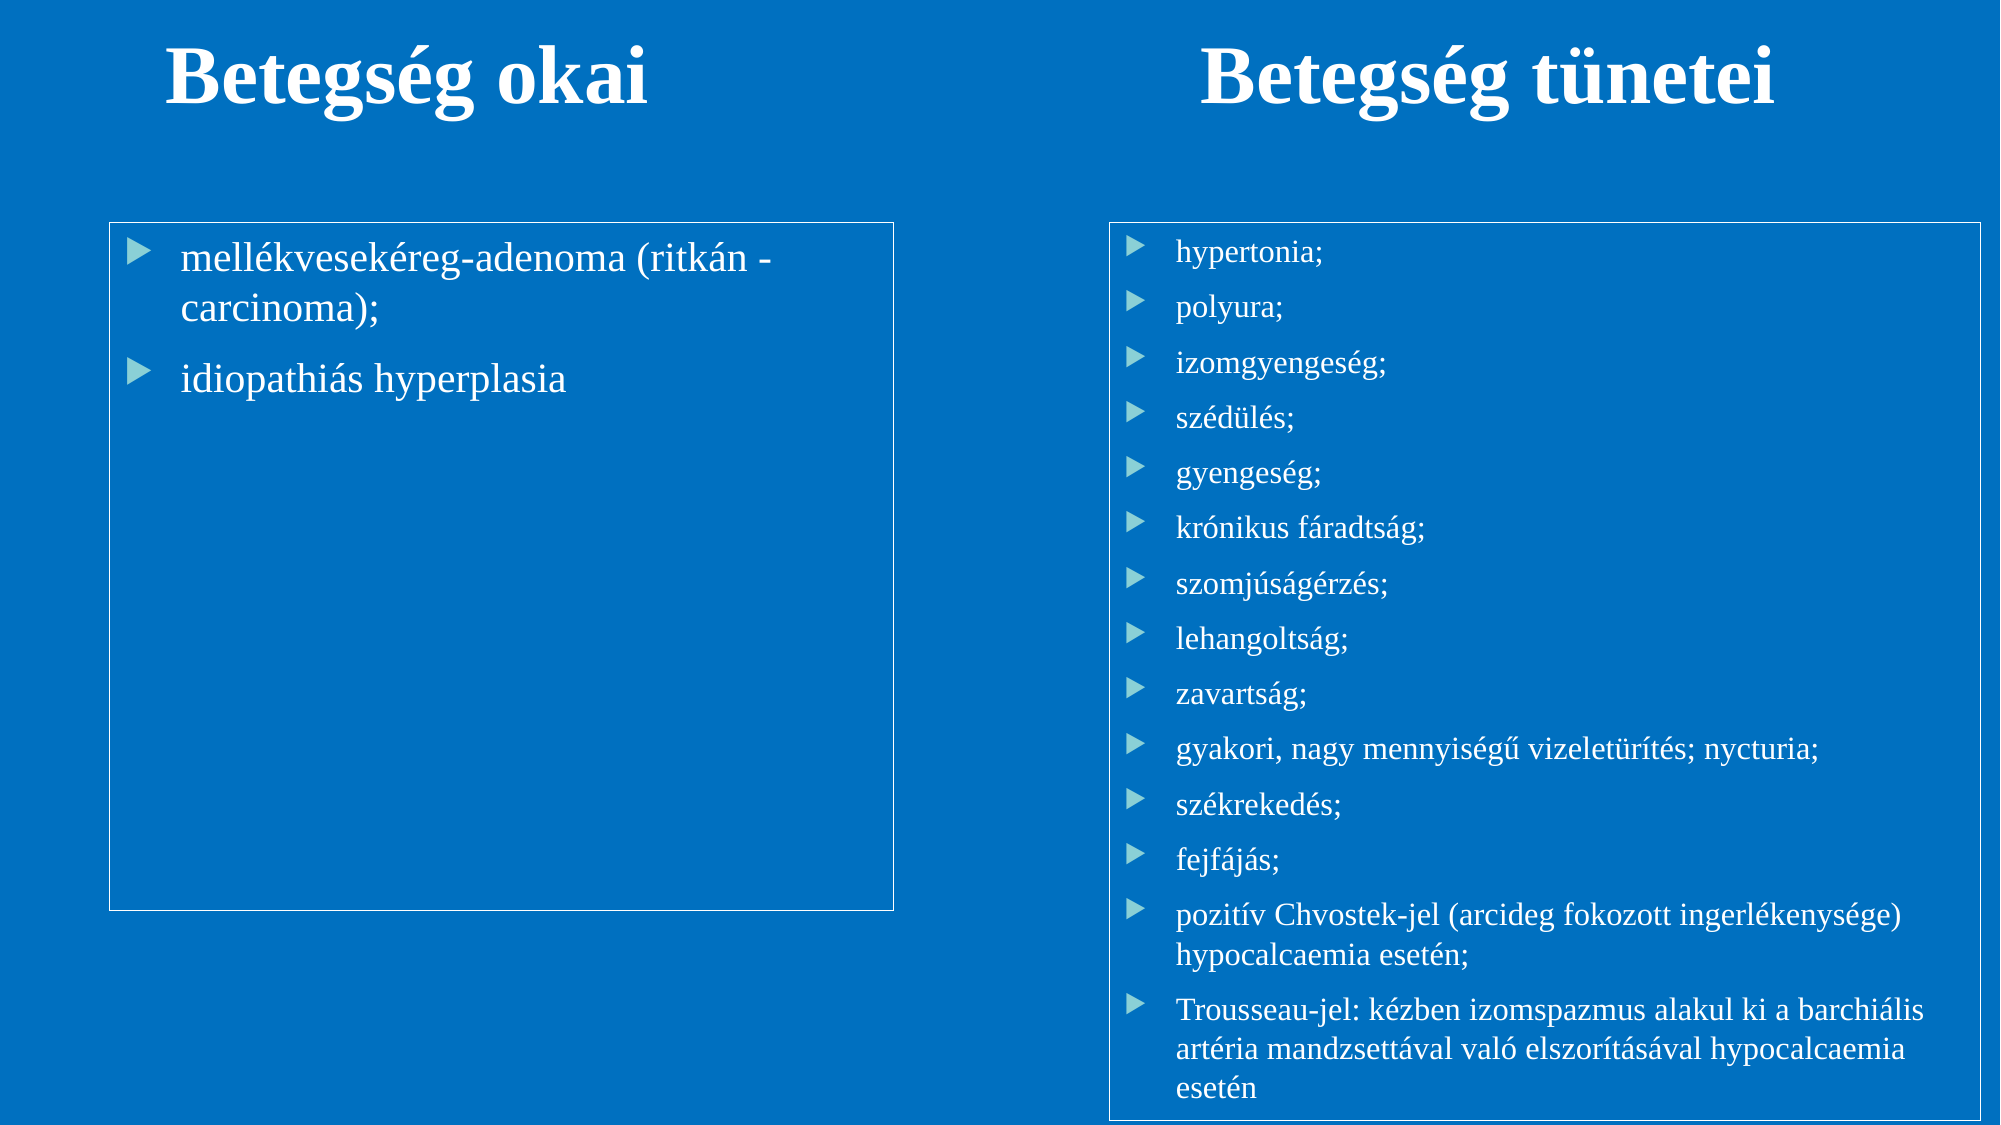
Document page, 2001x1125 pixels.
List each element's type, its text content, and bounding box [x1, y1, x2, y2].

text_box hypertonia; polyura; izomgyengeség; szédülés; gyengeség; krónikus fáradtság; szomjúságérzés; lehangoltság; zavartság; gyakori, nagy mennyiségű vizeletürítés; nycturia; székrekedés; fejfájás; pozitív Chvostek-jel (arcideg fokozott ingerlékenysége) hypocalcaemia esetén; Trousseau-jel: kézben izomspazmus alakul ki a barchiális artéria mandzsettával való elszorításával hypocalcaemia esetén [1109, 222, 1981, 1121]
title Betegség okai [150, 13, 729, 198]
list mellékvesekéreg-adenoma (ritkán - carcinoma); idiopathiás hyperplasia [109, 222, 894, 911]
text_box Betegség tünetei [1185, 12, 1836, 198]
